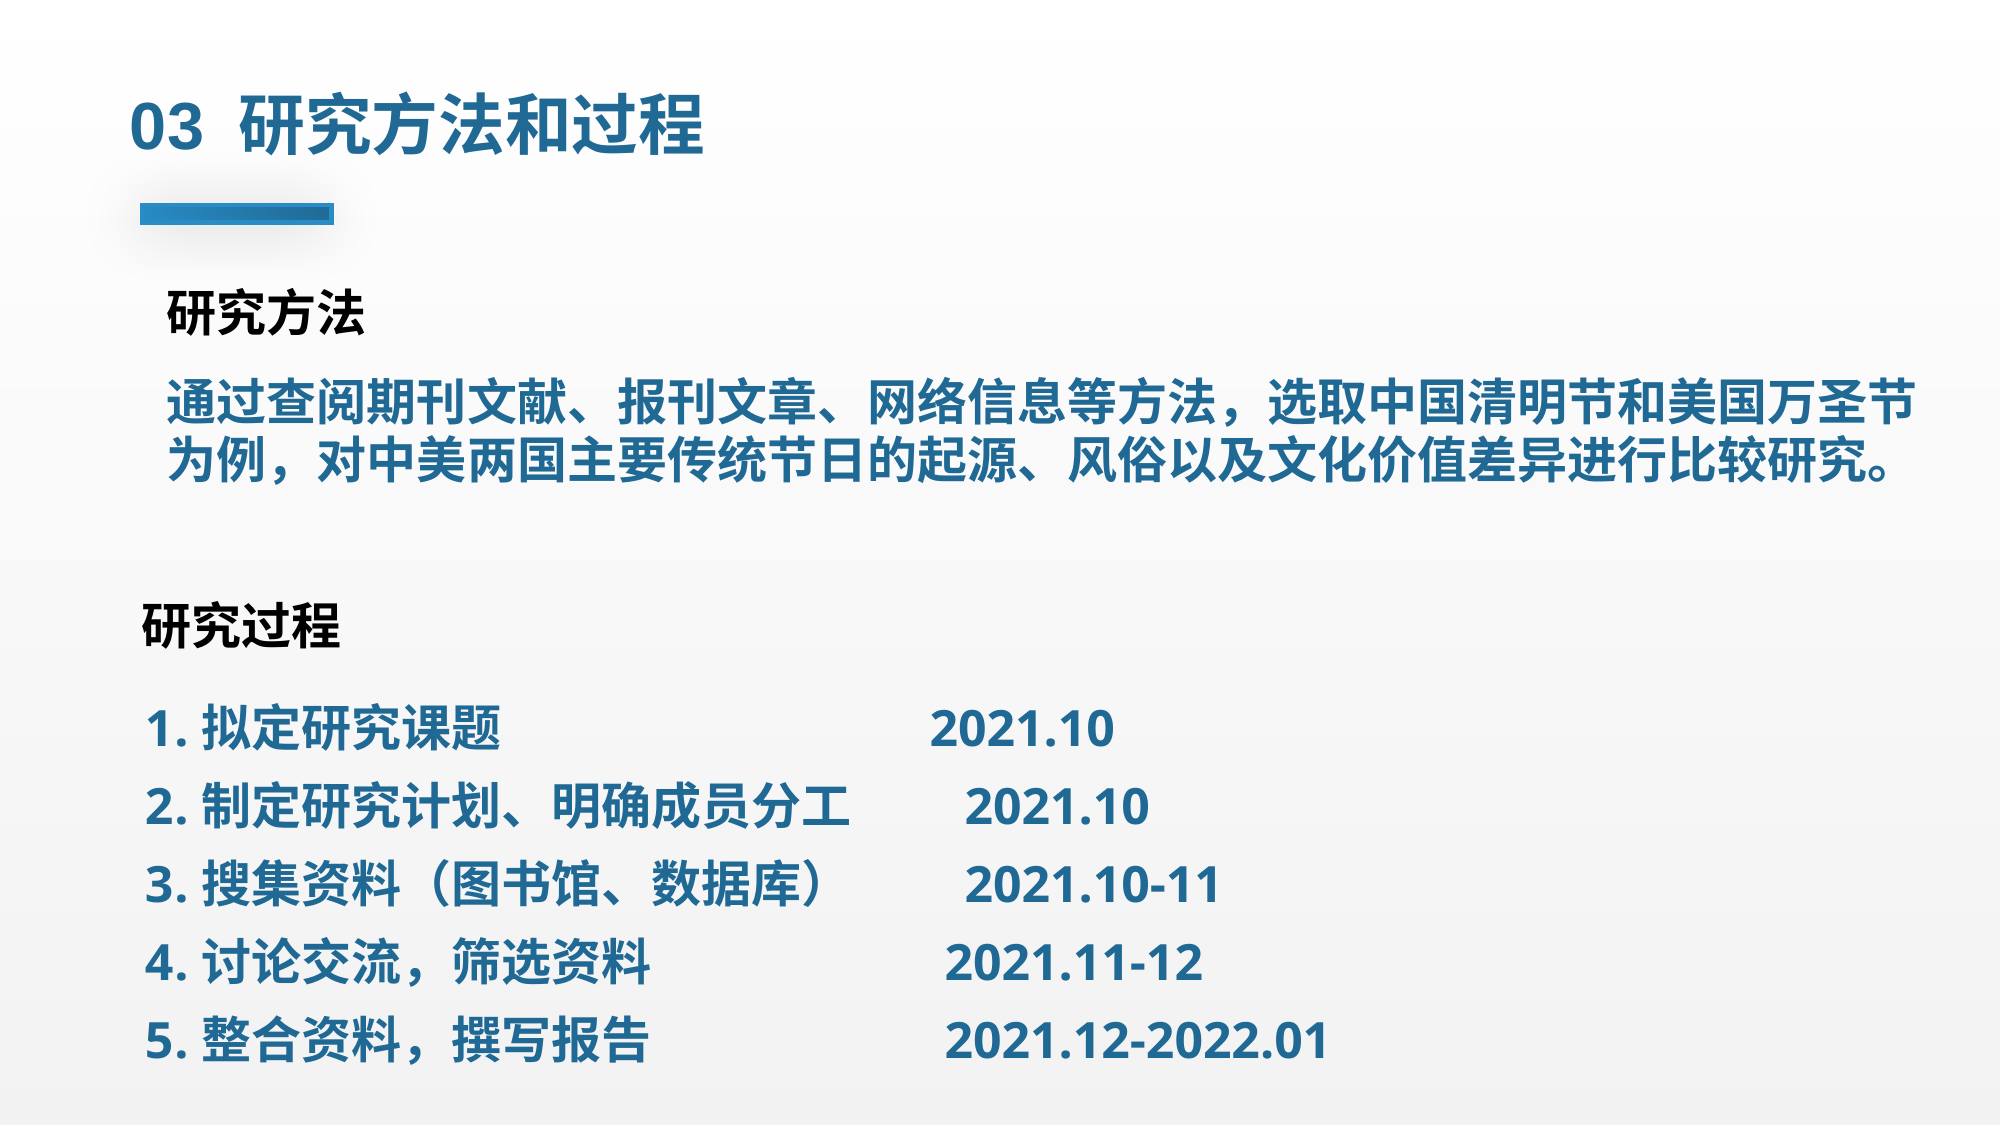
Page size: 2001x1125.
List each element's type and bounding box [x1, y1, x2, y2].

text_box [115, 75, 855, 223]
text_box [126, 587, 1827, 1071]
text_box [151, 274, 1969, 498]
